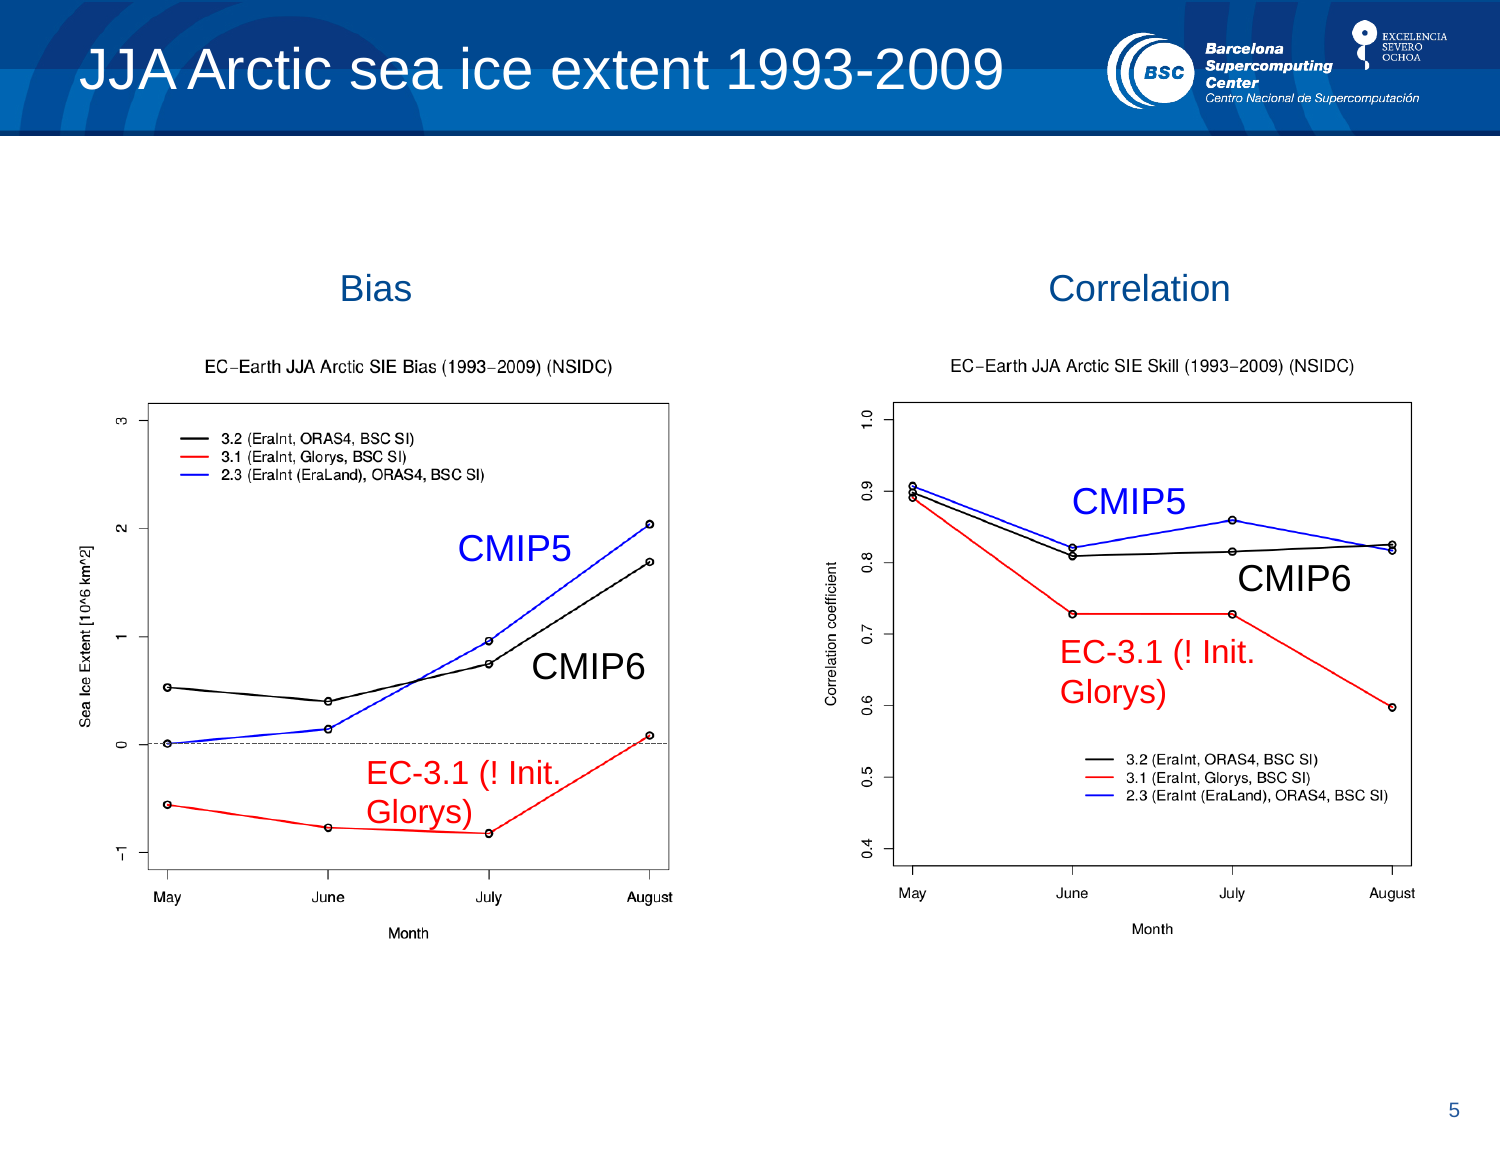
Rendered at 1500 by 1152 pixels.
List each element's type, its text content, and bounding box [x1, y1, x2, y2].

title JJA Arctic sea ice extent 1993-2009 [65, 23, 1081, 138]
text_box Bias [324, 256, 845, 317]
picture [0, 0, 1500, 136]
picture [76, 331, 692, 952]
picture [820, 331, 1436, 938]
text_box Correlation [1033, 256, 1500, 317]
